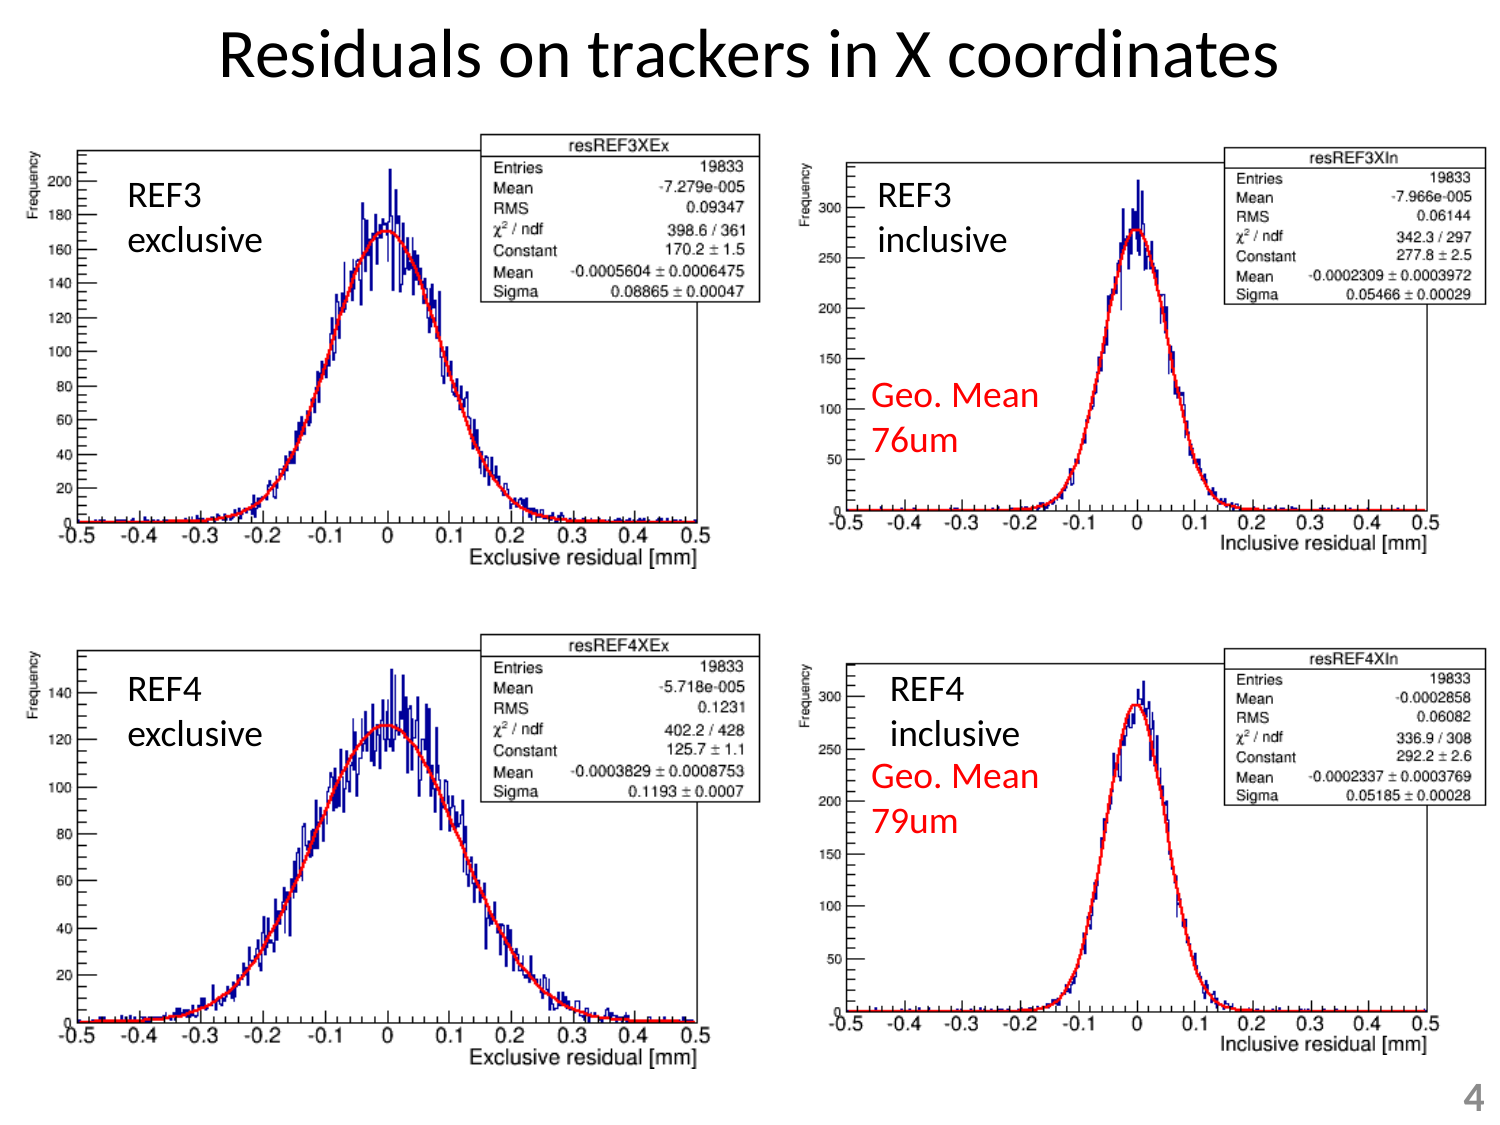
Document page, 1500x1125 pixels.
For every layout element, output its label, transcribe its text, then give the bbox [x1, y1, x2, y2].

slide_number 4 [1149, 1065, 1500, 1125]
title Residuals on trackers in X coordinates [75, 0, 1425, 100]
picture [0, 604, 1500, 1069]
picture [0, 104, 1500, 569]
